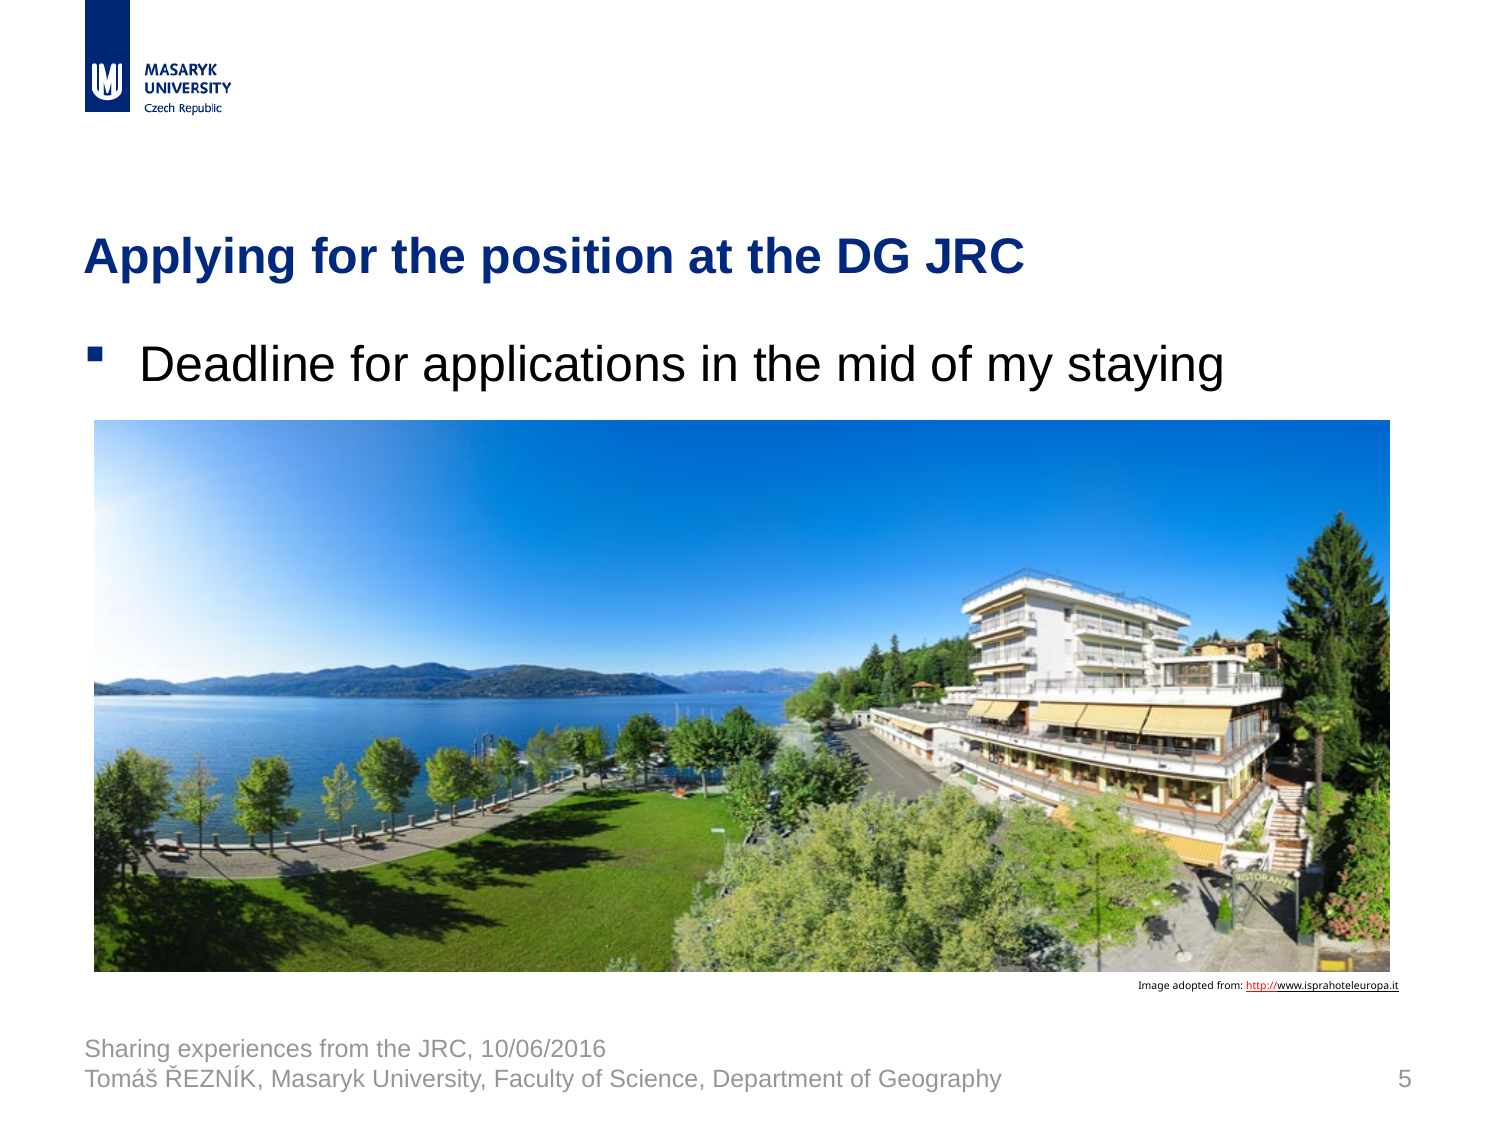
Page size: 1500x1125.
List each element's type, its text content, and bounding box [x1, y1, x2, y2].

title Applying for the position at the DG JRC [83, 184, 1411, 291]
text_box Image adopted from: http://www.isprahoteleuropa.it [1123, 972, 1417, 1002]
picture [0, 0, 1500, 1125]
slide_number 5 [1125, 1025, 1428, 1100]
footer Sharing experiences from the JRC, 10/06/2016 Tomáš ŘEZNÍK, Masaryk University, Faculty of Science, Department of Geography [69, 1025, 1104, 1100]
text_box Deadline for applications in the mid of my staying [83, 330, 1449, 442]
